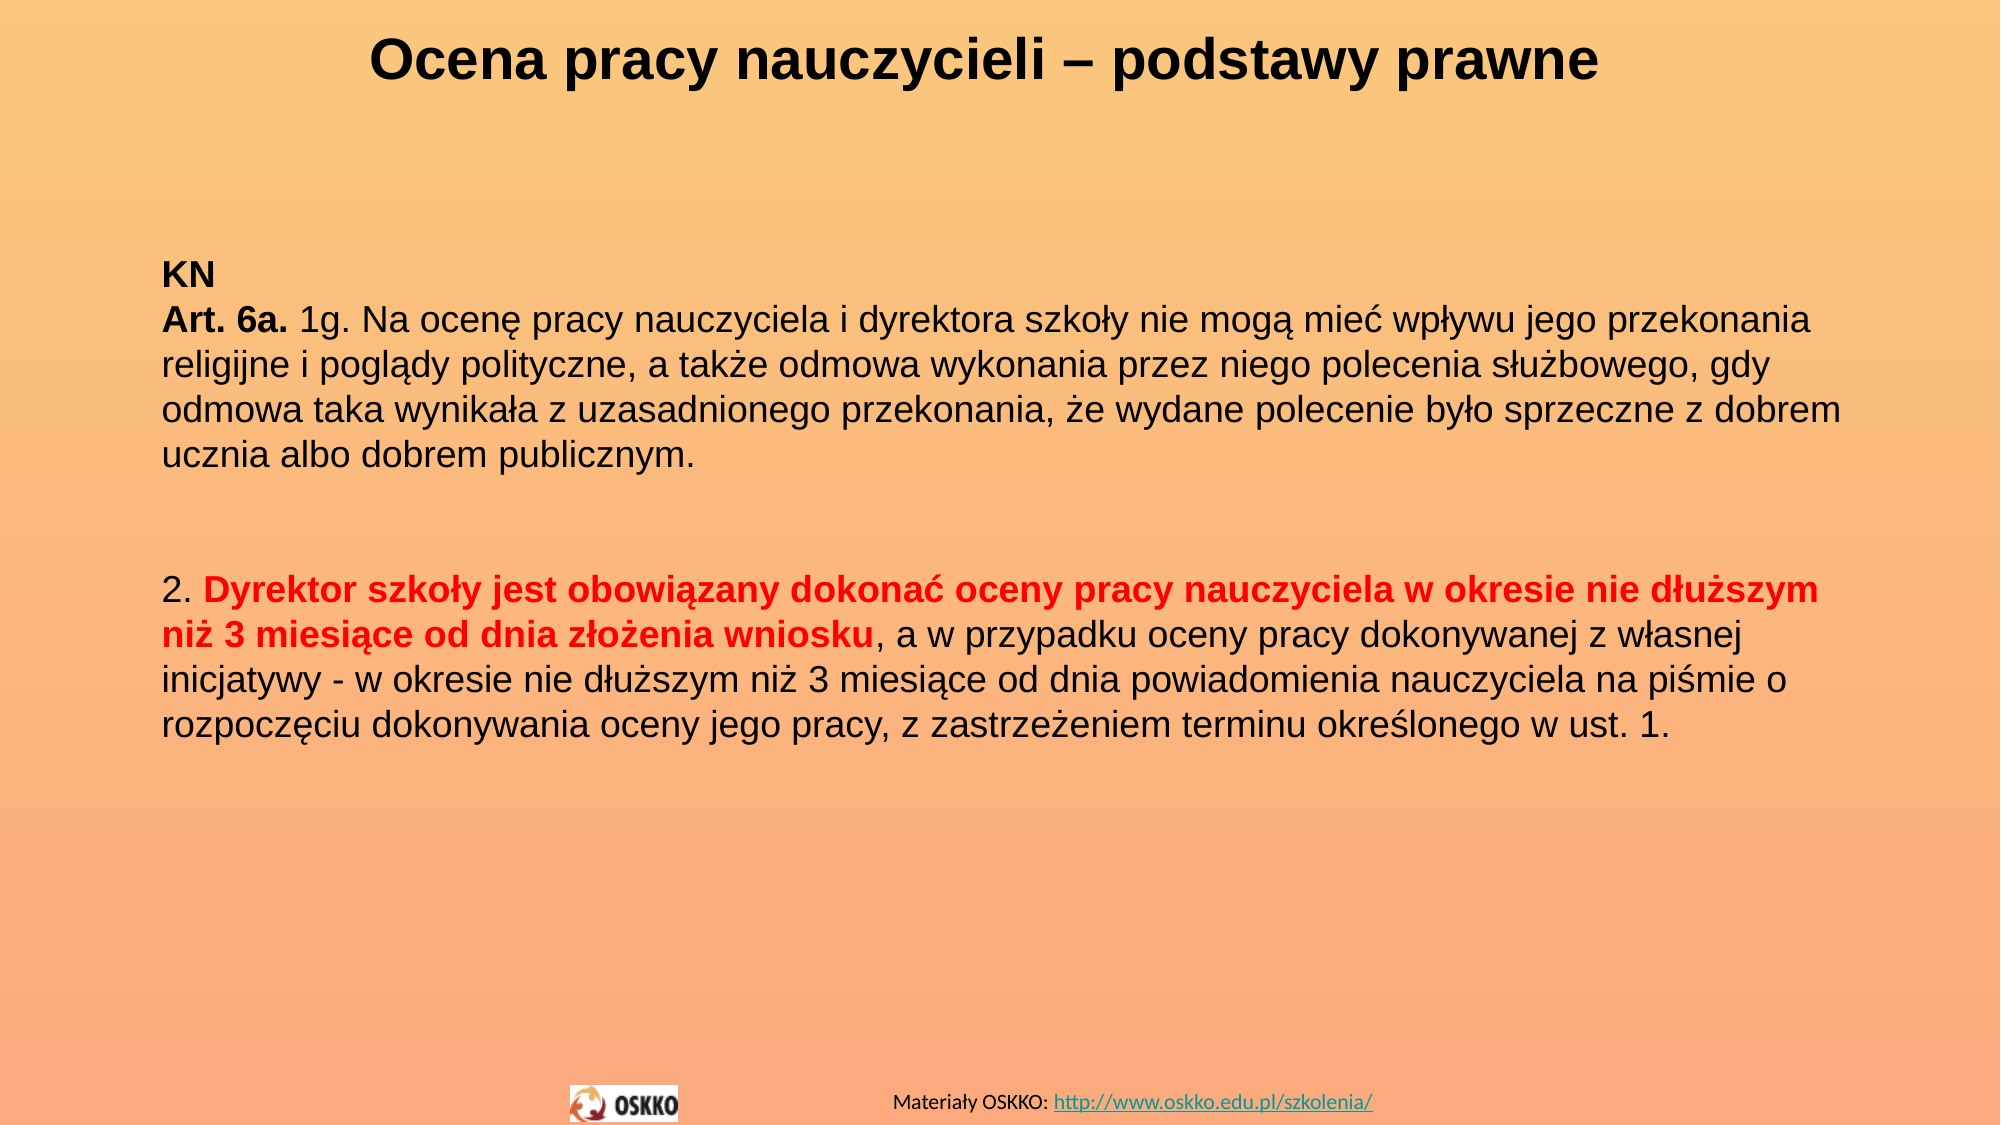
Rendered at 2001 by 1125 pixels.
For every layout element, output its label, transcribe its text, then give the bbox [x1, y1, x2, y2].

text_box KN Art. 6a. 1g. Na ocenę pracy nauczyciela i dyrektora szkoły nie mogą mieć wpływu jego przekonania religijne i poglądy polityczne, a także odmowa wykonania przez niego polecenia służbowego, gdy odmowa taka wynikała z uzasadnionego przekonania, że wydane polecenie było sprzeczne z dobrem ucznia albo dobrem publicznym. 2. Dyrektor szkoły jest obowiązany dokonać oceny pracy nauczyciela w okresie nie dłuższym niż 3 miesiące od dnia złożenia wniosku, a w przypadku oceny pracy dokonywanej z własnej inicjatywy - w okresie nie dłuższym niż 3 miesiące od dnia powiadomienia nauczyciela na piśmie o rozpoczęciu dokonywania oceny jego pracy, z zastrzeżeniem terminu określonego w ust. 1. [146, 243, 1886, 753]
text_box Materiały OSKKO: http://www.oskko.edu.pl/szkolenia/ [493, 1080, 1788, 1122]
text_box Ocena pracy nauczycieli – podstawy prawne [249, 13, 1721, 144]
picture [570, 1085, 678, 1123]
